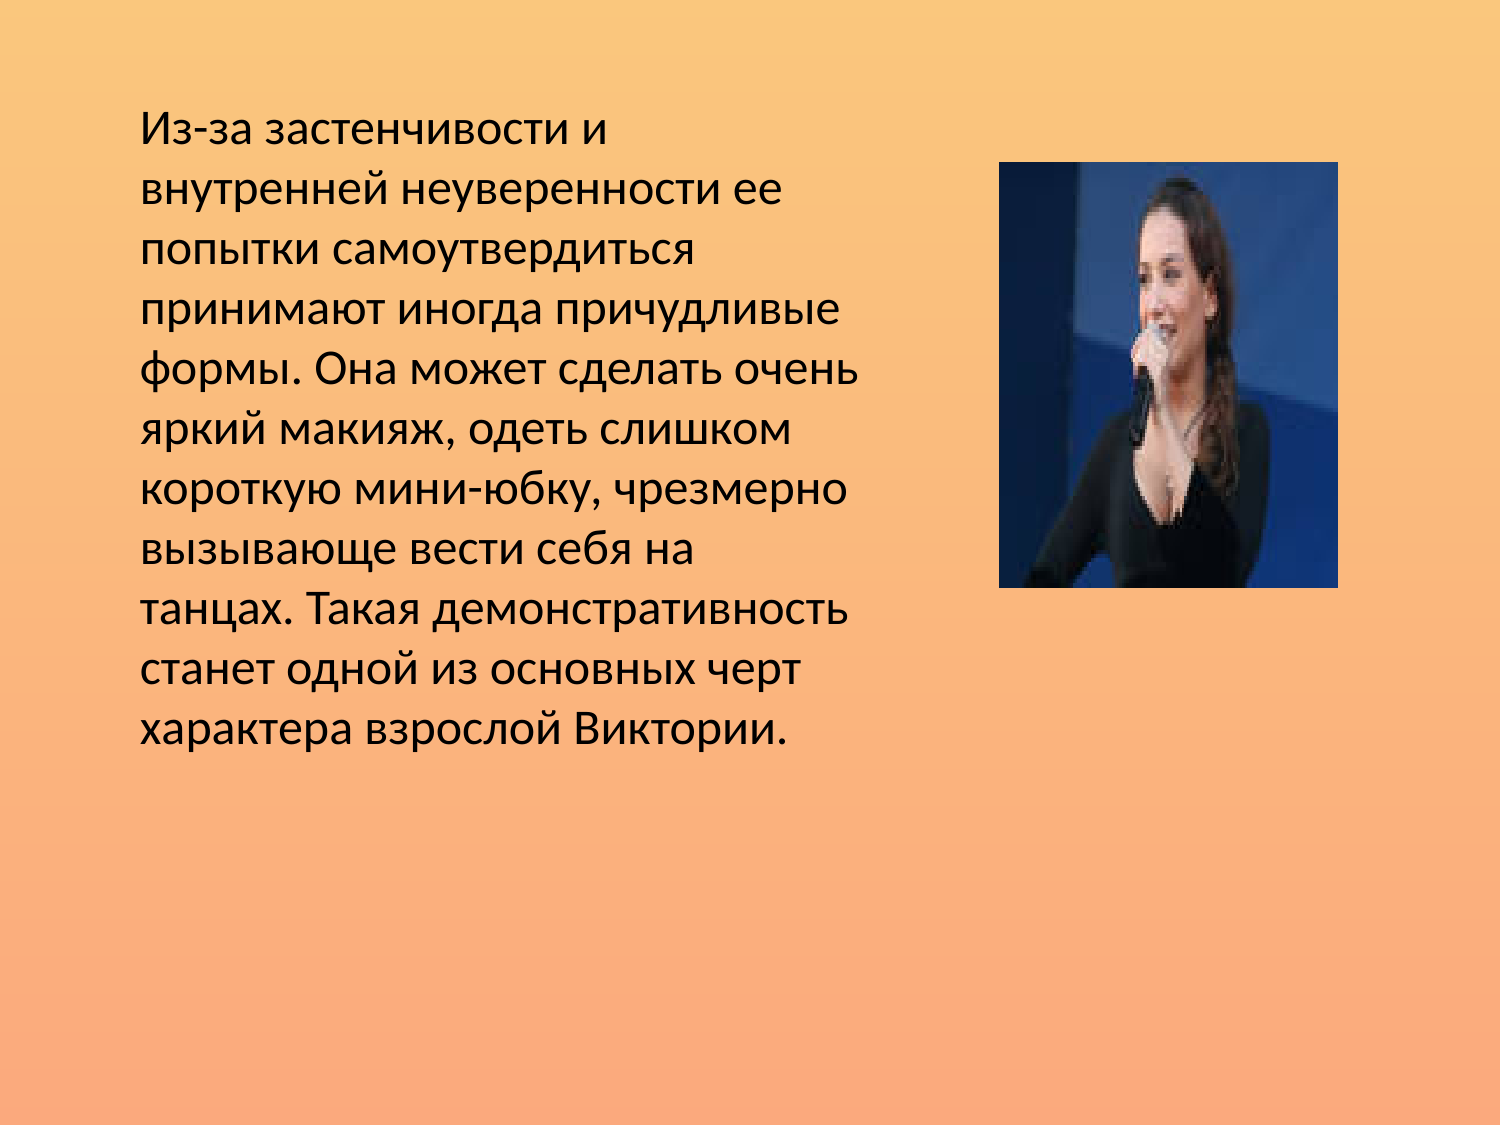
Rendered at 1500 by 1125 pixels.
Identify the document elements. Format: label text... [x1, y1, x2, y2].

text_box Из-за застенчивости и внутренней неуверенности ее попытки самоутвердиться принимают иногда причудливые формы. Она может сделать очень яркий макияж, одеть слишком короткую мини-юбку, чрезмерно вызывающе вести себя на танцах. Такая демонстративность станет одной из основных черт характера взрослой Виктории. [124, 87, 875, 763]
picture [999, 162, 1338, 588]
